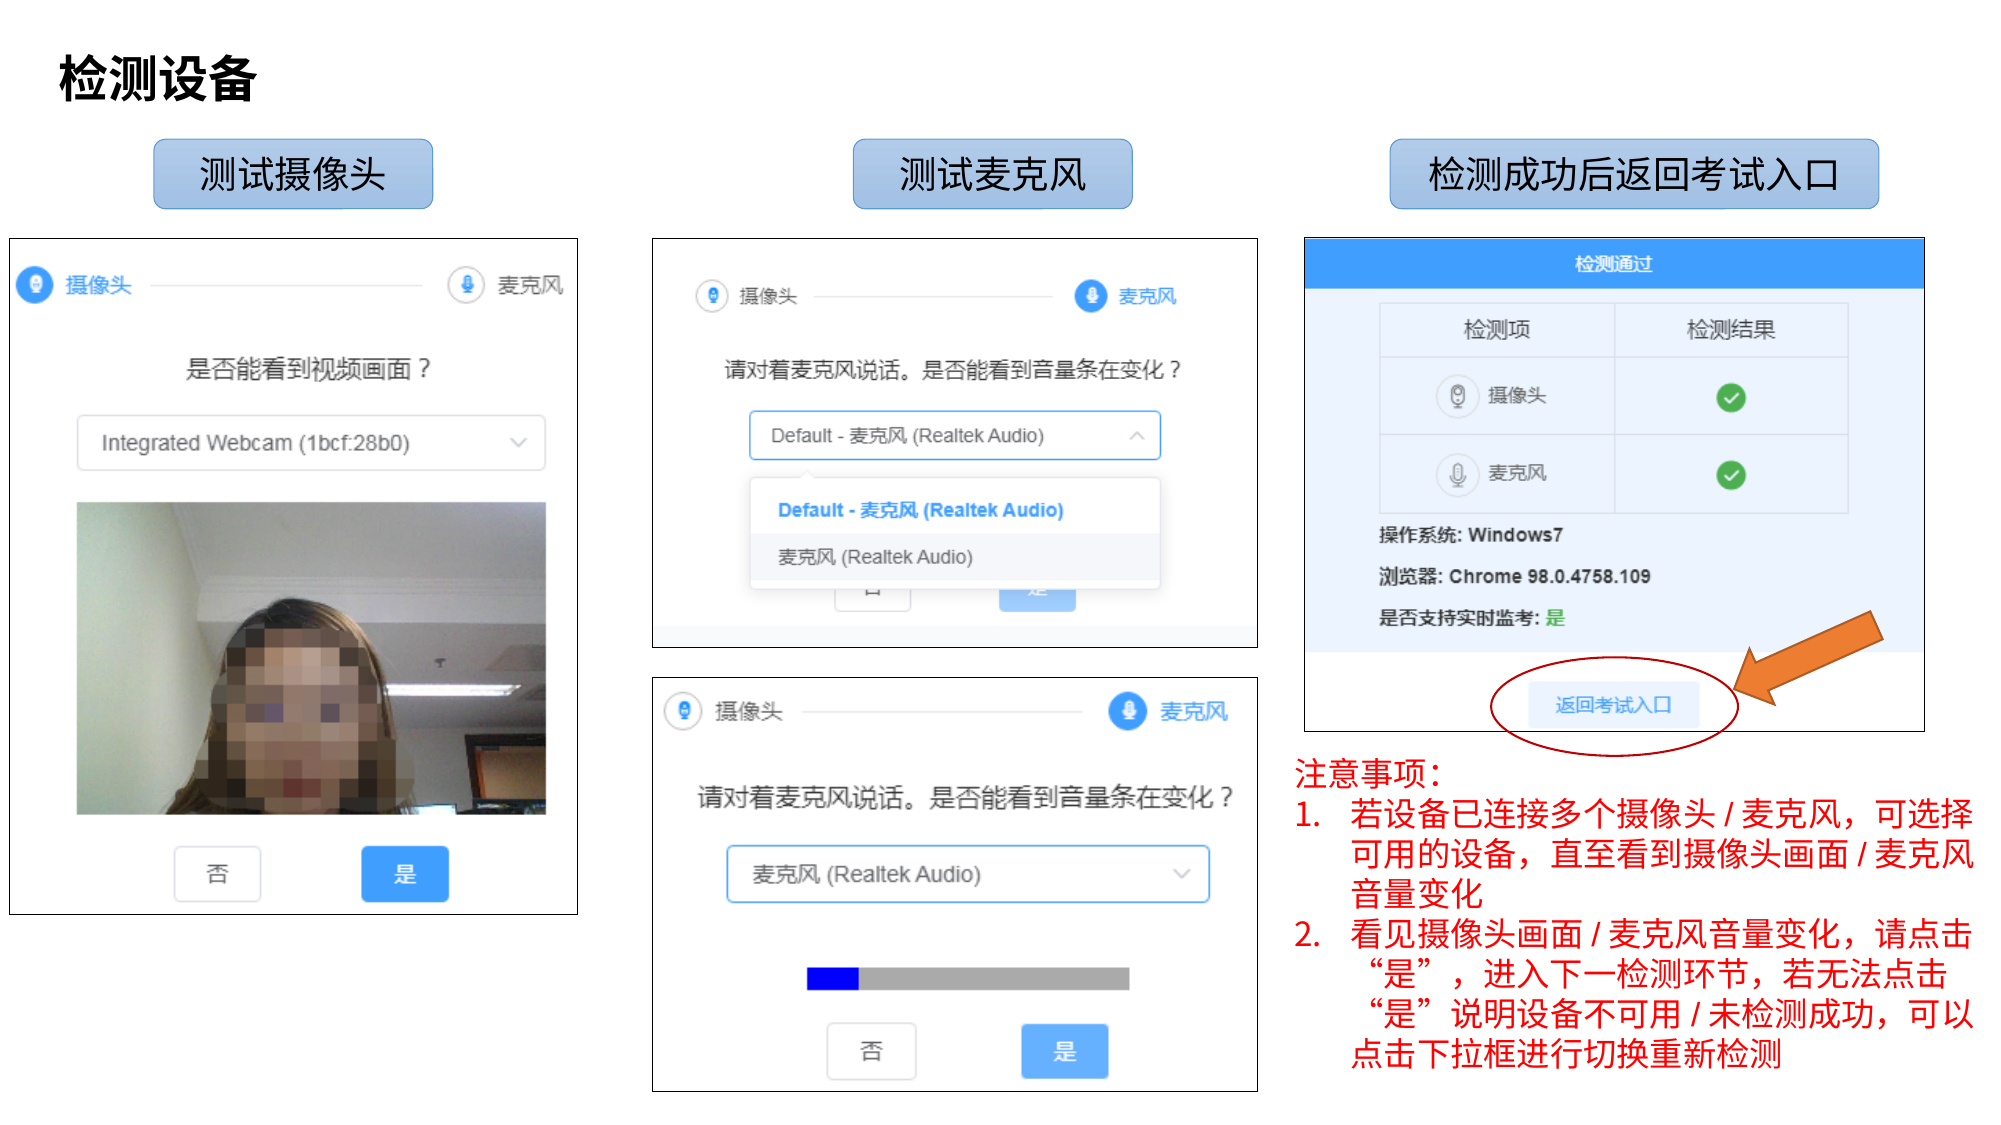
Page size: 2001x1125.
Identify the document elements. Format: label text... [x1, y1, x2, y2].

text_box [1507, 732, 1723, 757]
picture [9, 238, 578, 915]
text_box 测试麦克风 [852, 138, 1133, 210]
picture [651, 677, 1258, 1092]
text_box 测试摄像头 [153, 138, 434, 210]
picture [651, 238, 1258, 648]
text_box 检测设备 [44, 39, 1492, 115]
picture [1304, 237, 1925, 732]
text_box 注意事项： 若设备已连接多个摄像头/麦克风，可选择可用的设备，直至看到摄像头画面/麦克风音量变化 看见摄像头画面/麦克风音量变化，请点击“是”，进入下一检测环节，若无法点击“是”说明设备不可用/未检测成功，可以点击下拉框进行切换重新检测 [1279, 745, 2000, 1080]
text_box 检测成功后返回考试入口 [1389, 138, 1880, 210]
